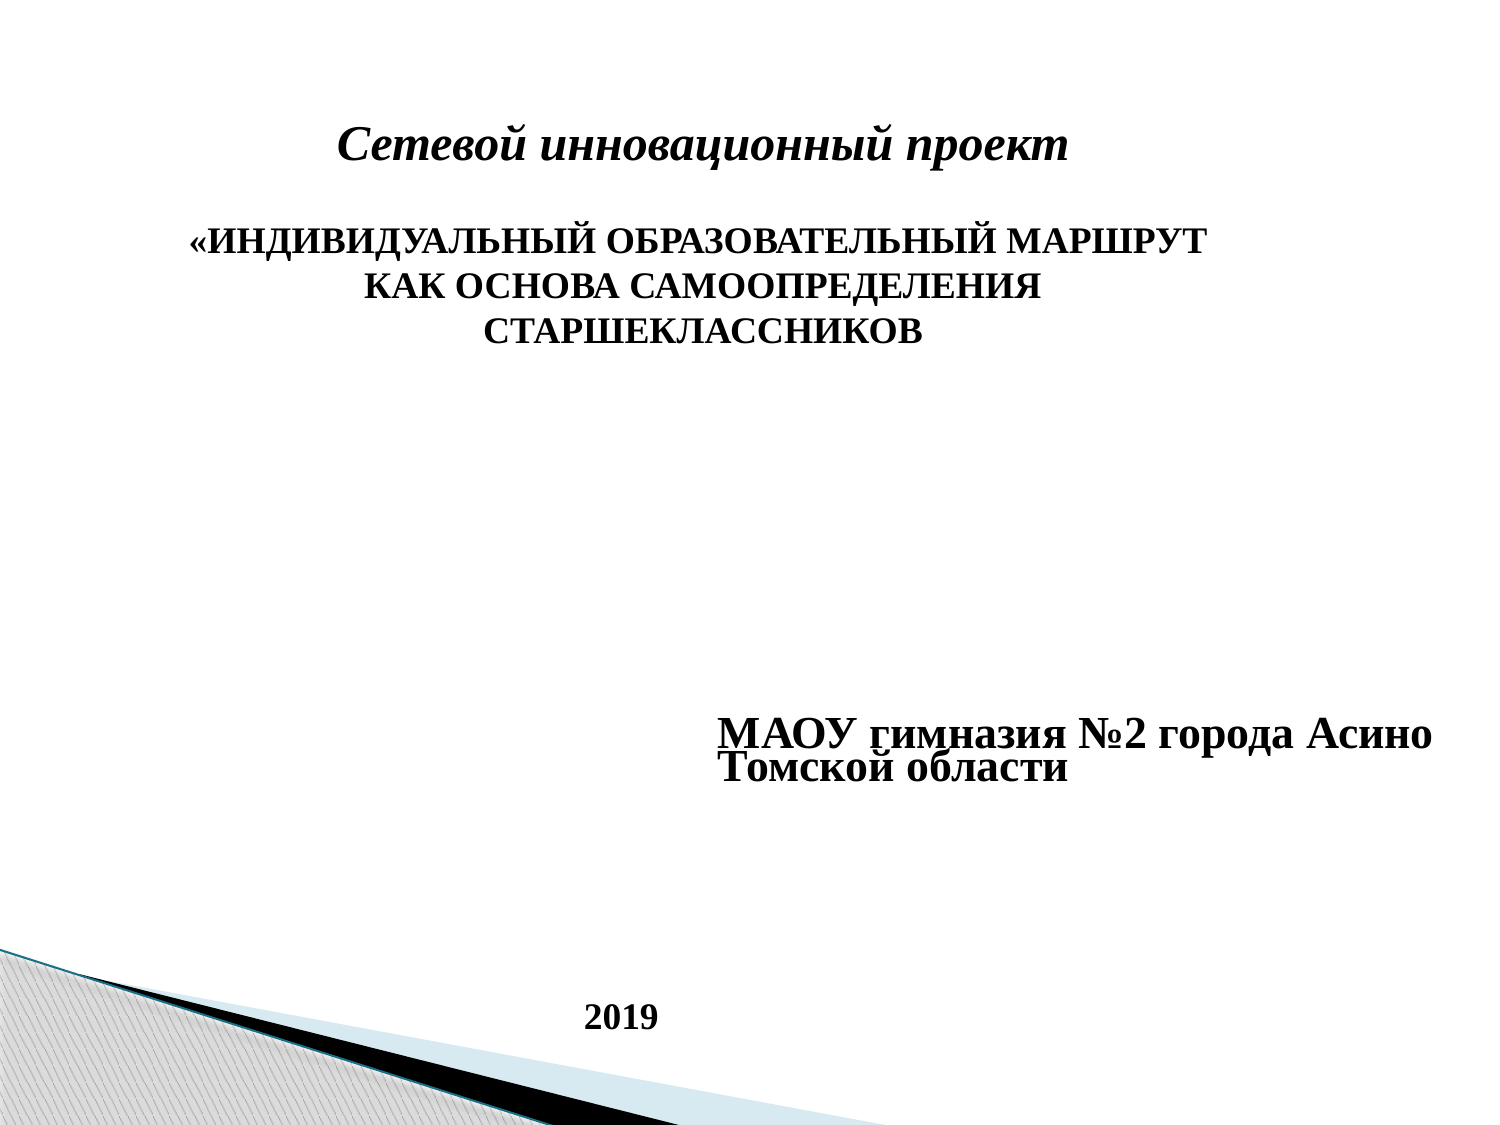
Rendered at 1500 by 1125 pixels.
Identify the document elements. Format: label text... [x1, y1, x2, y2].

text_box МАОУ гимназия №2 города Асино Томской области [703, 714, 1500, 796]
text_box 2019 [398, 984, 844, 1045]
text_box Сетевой инновационный проект «ИНДИВИДУАЛЬНЫЙ ОБРАЗОВАТЕЛЬНЫЙ МАРШРУТ КАК ОСНОВА САМООПРЕДЕЛЕНИЯ СТАРШЕКЛАССНИКОВ [128, 58, 1278, 449]
